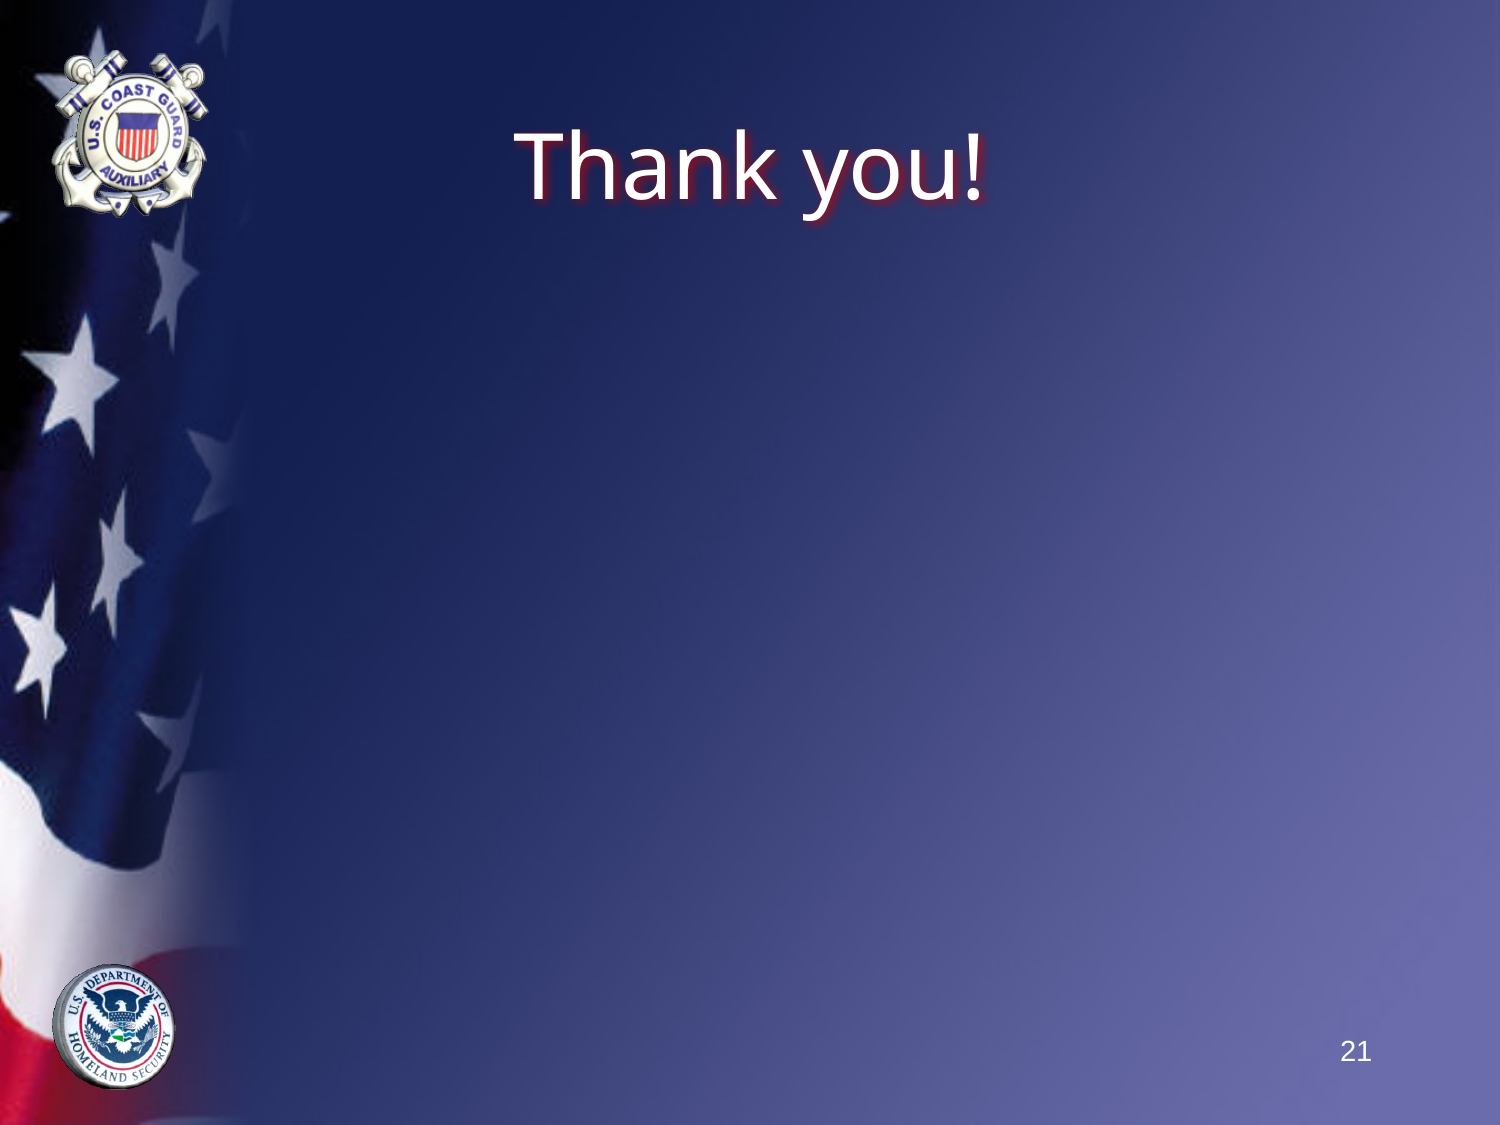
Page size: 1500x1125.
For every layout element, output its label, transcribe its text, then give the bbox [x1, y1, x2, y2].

title Thank you! [112, 68, 1388, 257]
slide_number 21 [1074, 1025, 1388, 1100]
picture [0, 0, 1500, 1125]
